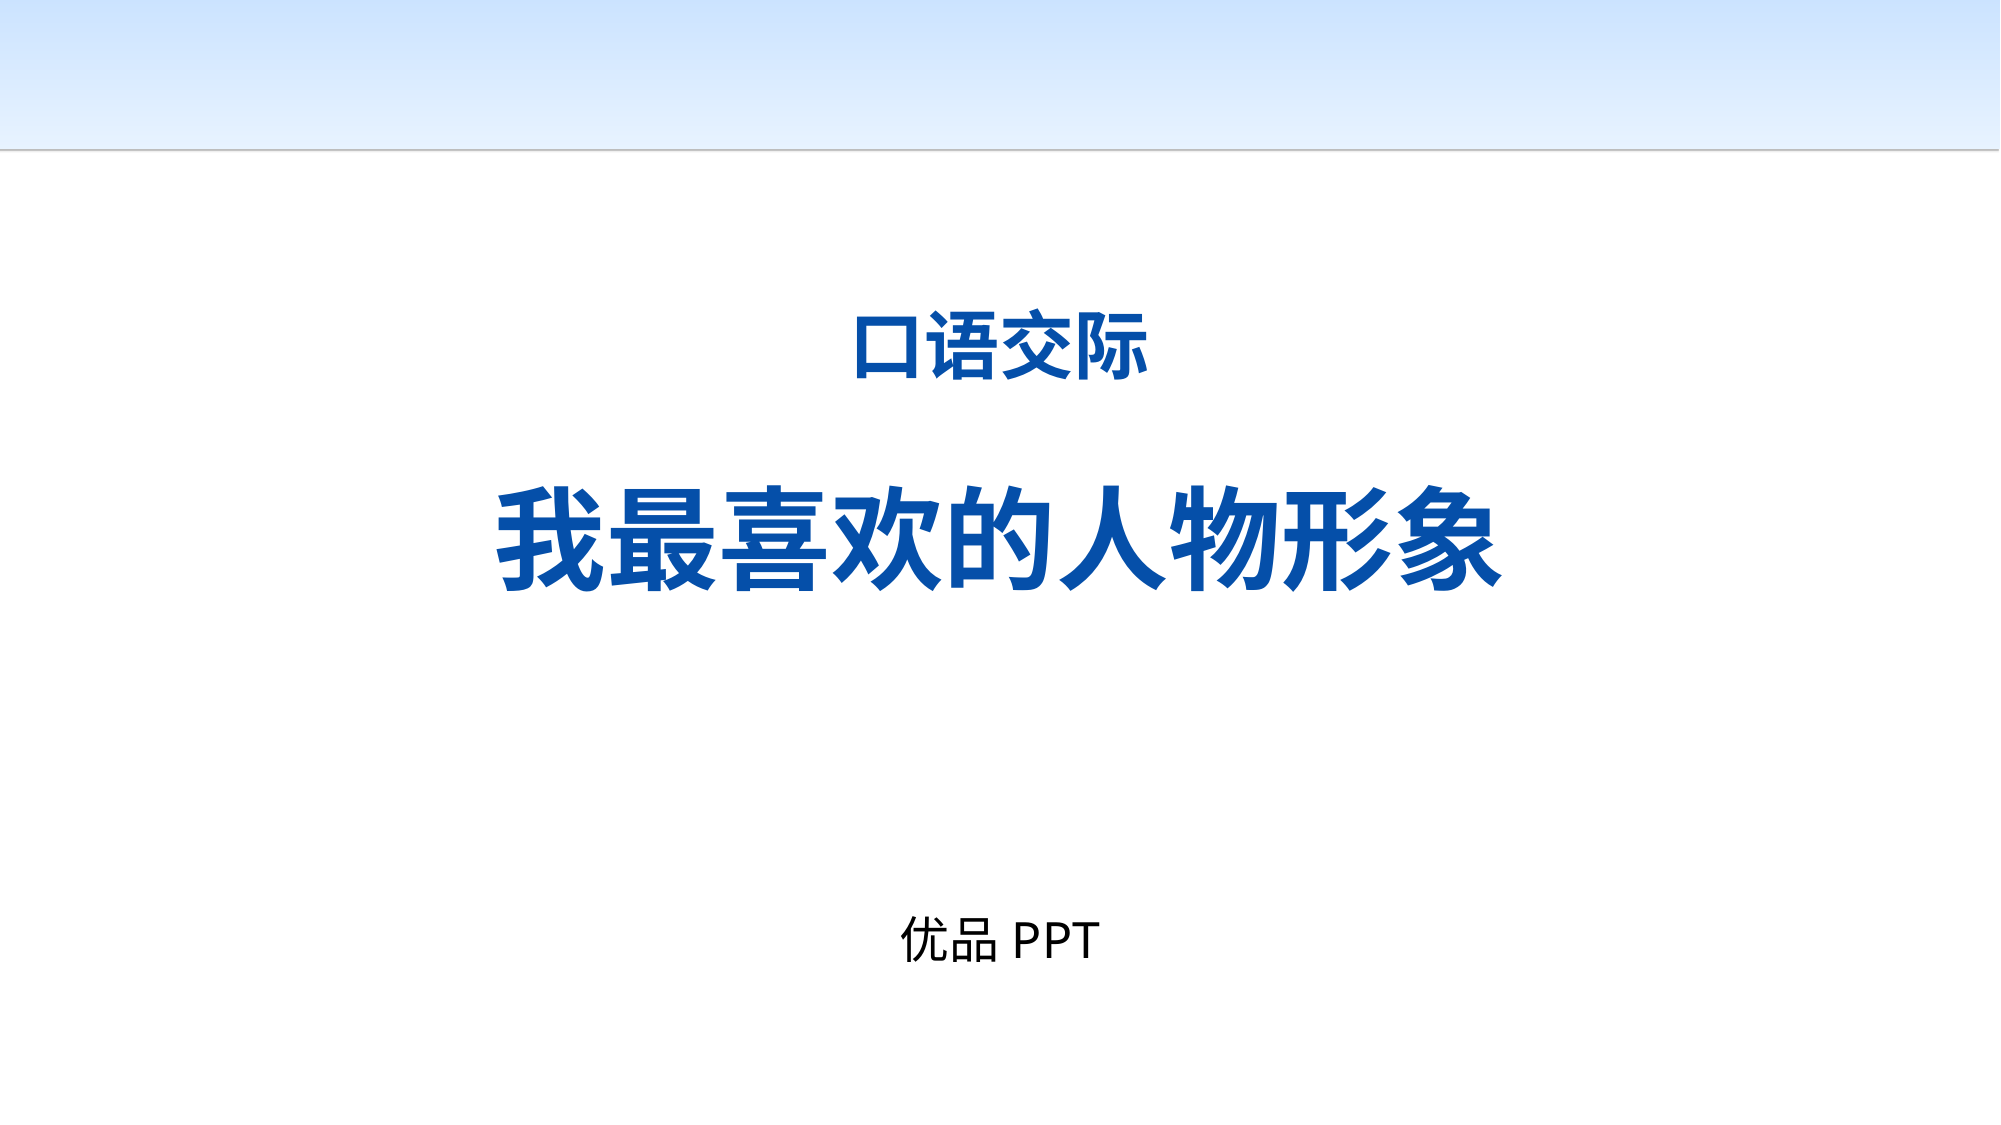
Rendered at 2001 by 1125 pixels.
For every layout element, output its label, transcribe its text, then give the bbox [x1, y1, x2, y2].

title 口语交际 我最喜欢的人物形象 [249, 149, 1750, 700]
text_box 优品PPT [249, 895, 1750, 977]
